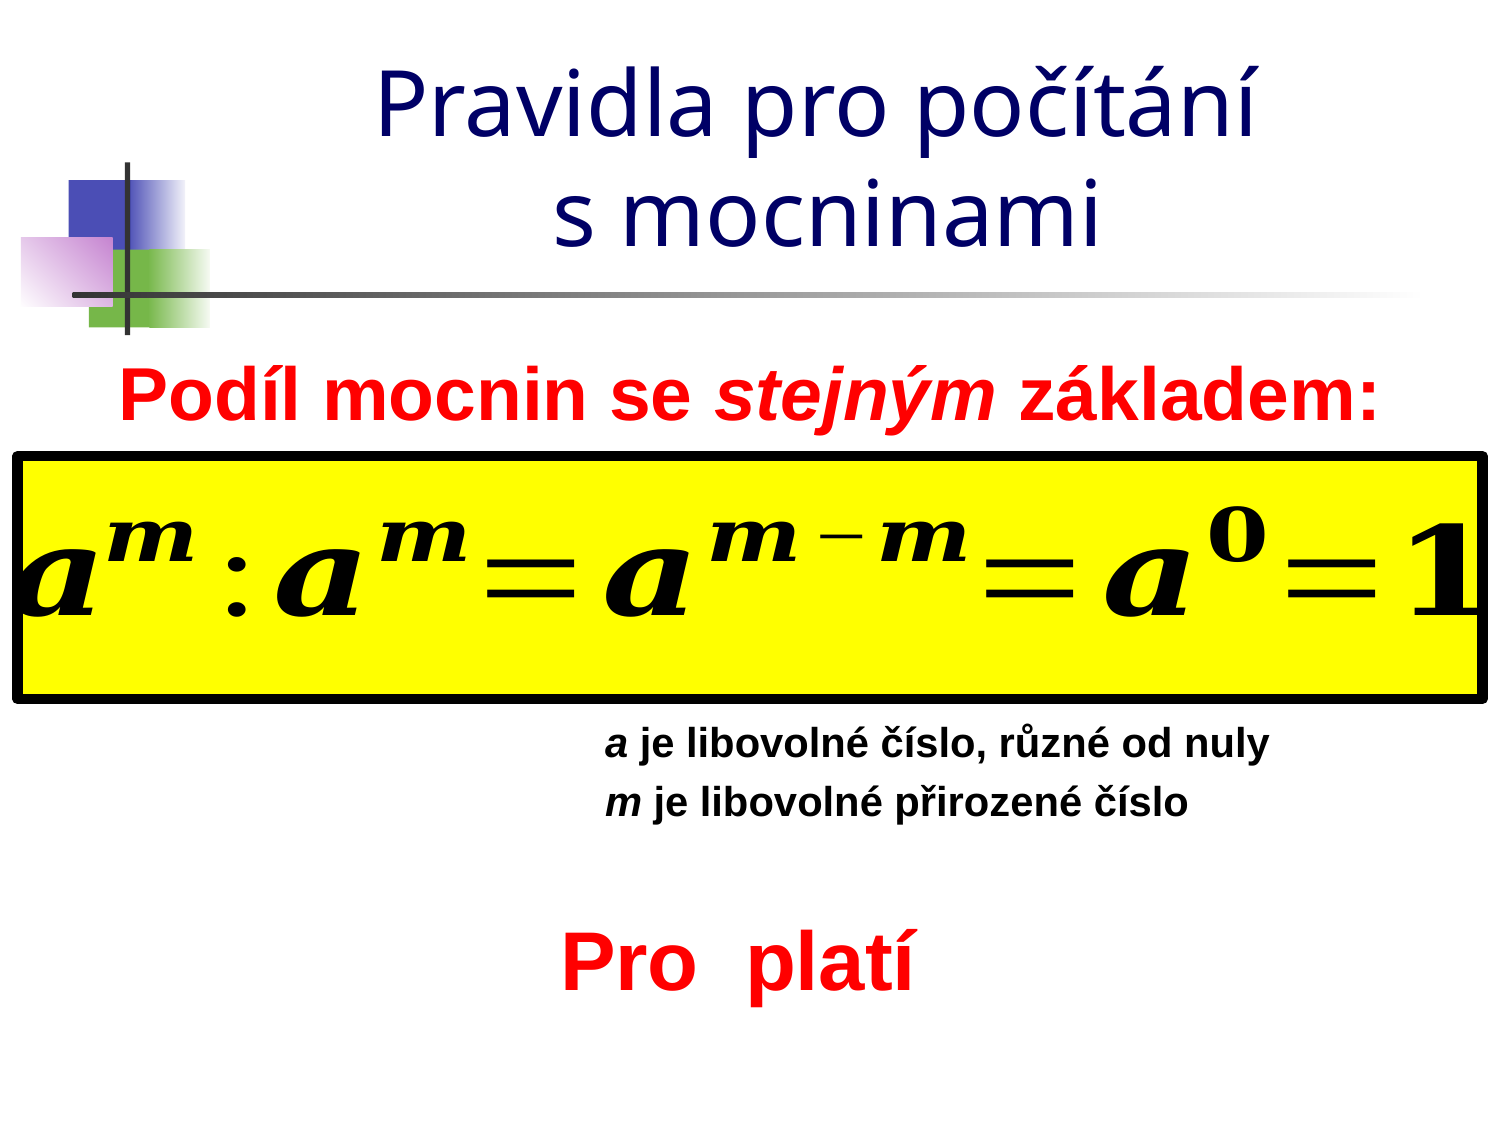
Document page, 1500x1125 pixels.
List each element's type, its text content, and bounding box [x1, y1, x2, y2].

text_box m je libovolné přirozené číslo [590, 767, 1500, 833]
text_box [17, 456, 1483, 700]
text_box a je libovolné číslo, různé od nuly [590, 708, 1382, 767]
title Pravidla pro počítání s mocninami [188, 34, 1468, 276]
text_box Podíl mocnin se stejným základem: [0, 338, 1500, 443]
